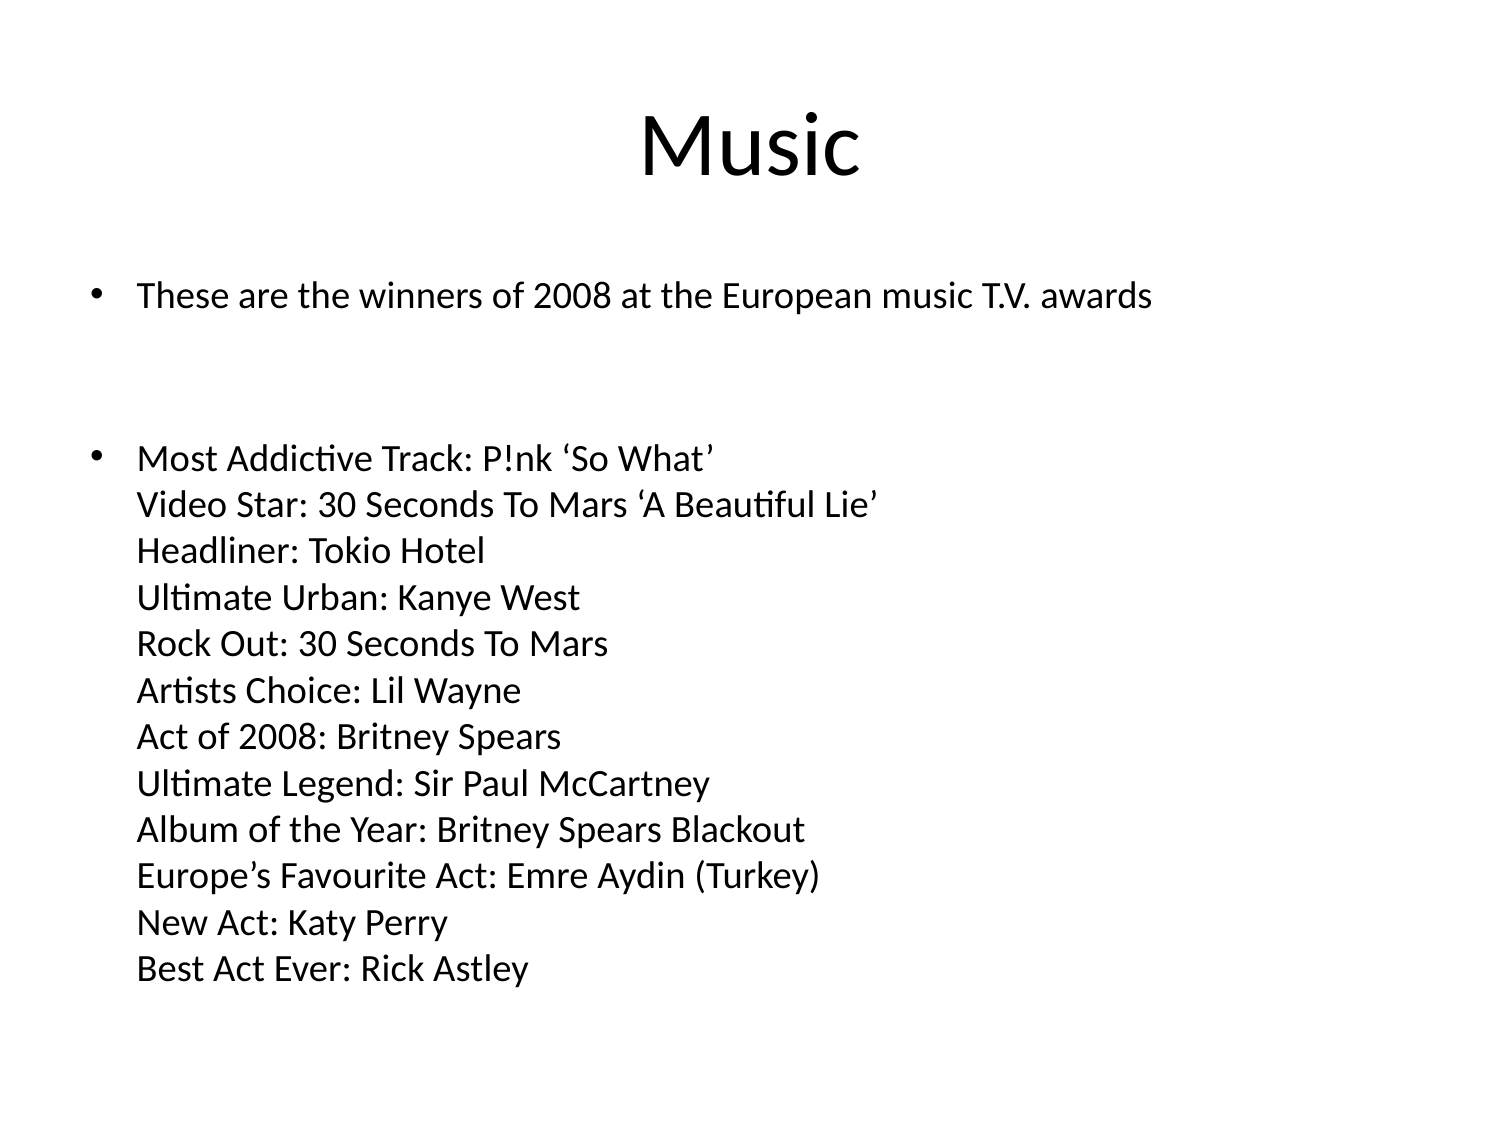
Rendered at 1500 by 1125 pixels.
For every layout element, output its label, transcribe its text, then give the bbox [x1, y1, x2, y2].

title Music [75, 45, 1425, 233]
list These are the winners of 2008 at the European music T.V. awards Most Addictive Track: P!nk ‘So What’ Video Star: 30 Seconds To Mars ‘A Beautiful Lie’ Headliner: Tokio Hotel Ultimate Urban: Kanye West Rock Out: 30 Seconds To Mars Artists Choice: Lil Wayne Act of 2008: Britney Spears Ultimate Legend: Sir Paul McCartney Album of the Year: Britney Spears Blackout Europe’s Favourite Act: Emre Aydin (Turkey) New Act: Katy Perry Best Act Ever: Rick Astley [75, 262, 1425, 1005]
